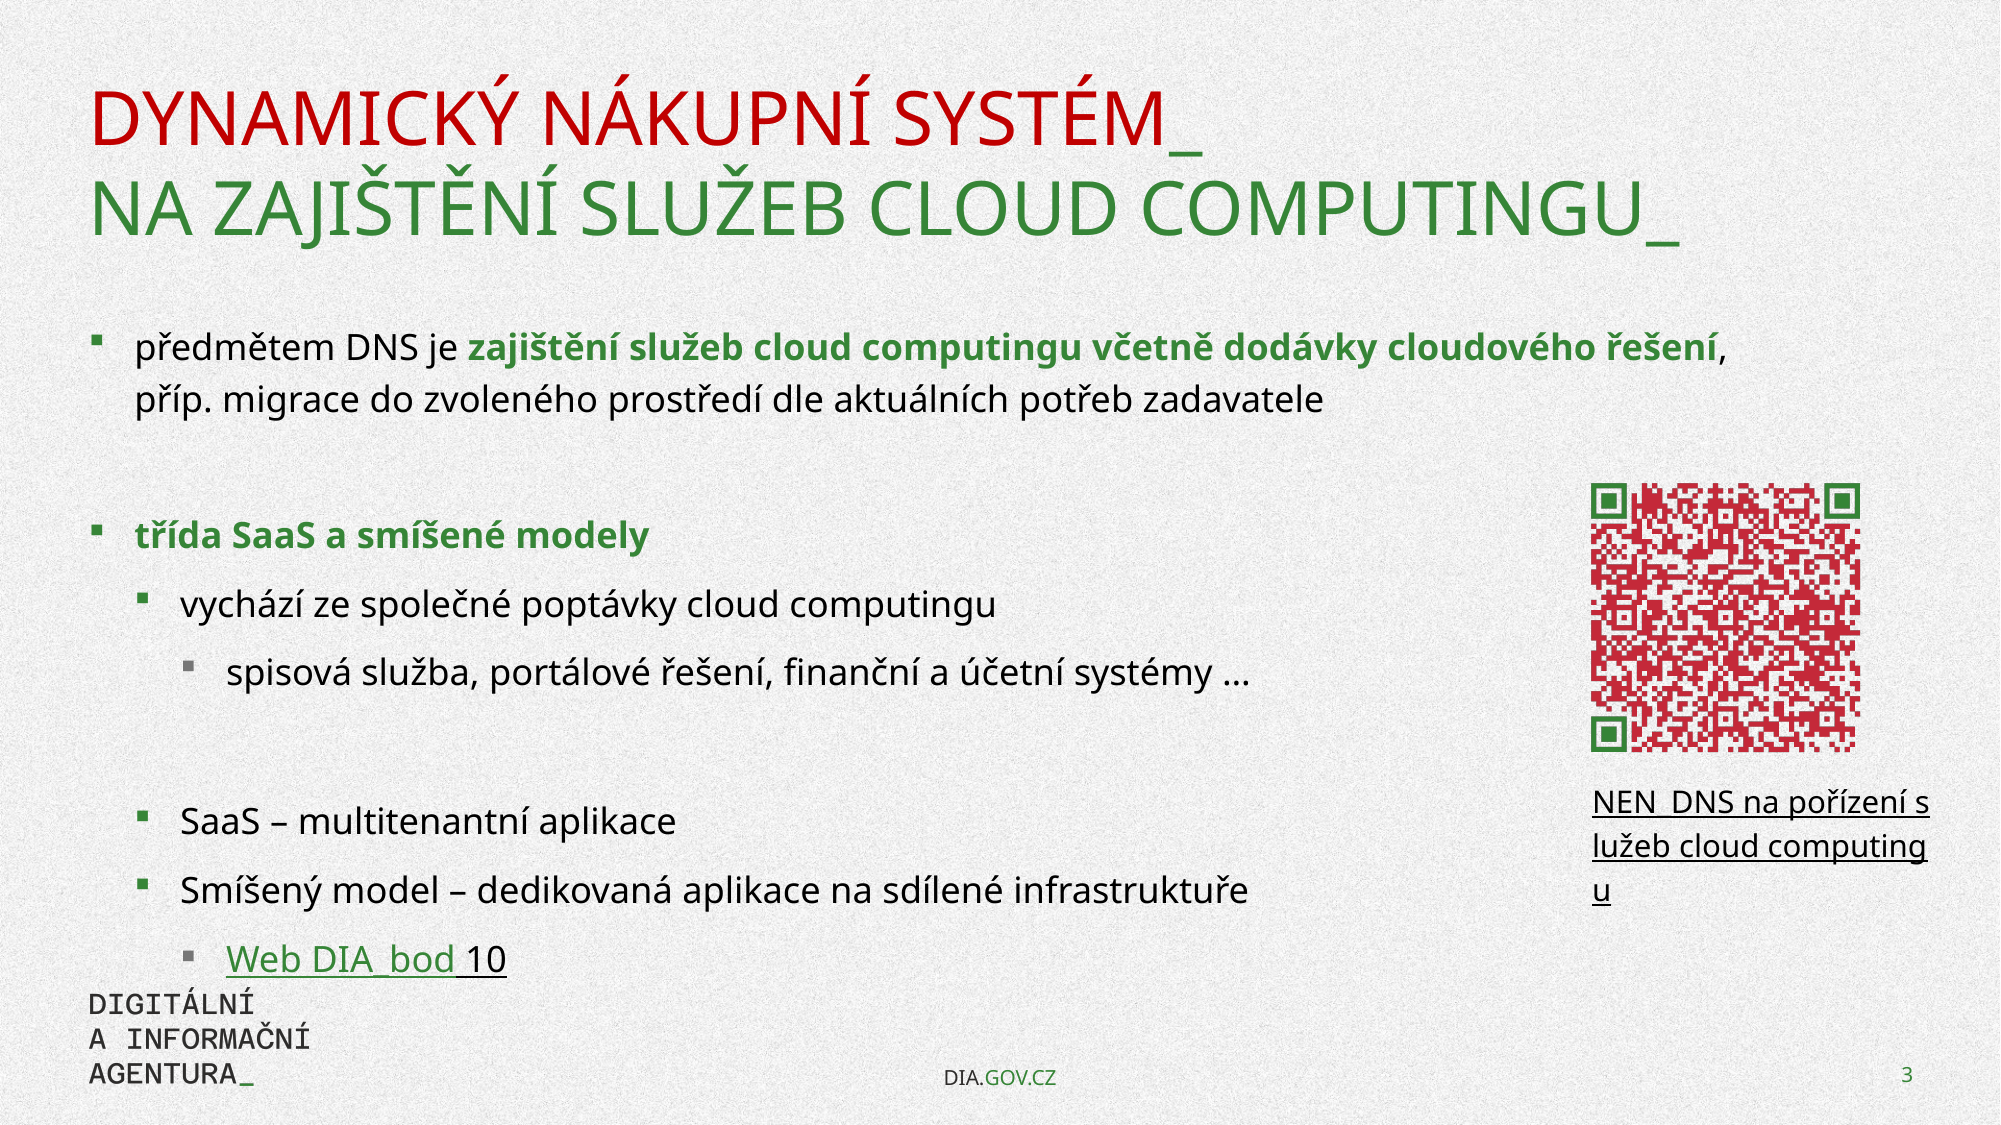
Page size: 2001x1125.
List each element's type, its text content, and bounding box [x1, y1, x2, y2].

picture [0, 0, 2001, 1125]
text_box NEN_DNS na pořízení služeb cloud computingu [1502, 761, 1948, 881]
slide_number 3 [1612, 1037, 1928, 1098]
list předmětem DNS je zajištění služeb cloud computingu včetně dodávky cloudového řešení, příp. migrace do zvoleného prostředí dle aktuálních potřeb zadavatele třída SaaS a smíšené modely vychází ze společné poptávky cloud computingu spisová služba, portálové řešení, finanční a účetní systémy … SaaS – multitenantní aplikace Smíšený model – dedikovaná aplikace na sdílené infrastruktuře Web DIA_bod 10 [88, 314, 1795, 992]
footer DIA.GOV.CZ [558, 1037, 1442, 1098]
title Dynamický nákupní systém_ na zajištění služeb cloud computingu_ [88, 70, 1912, 284]
